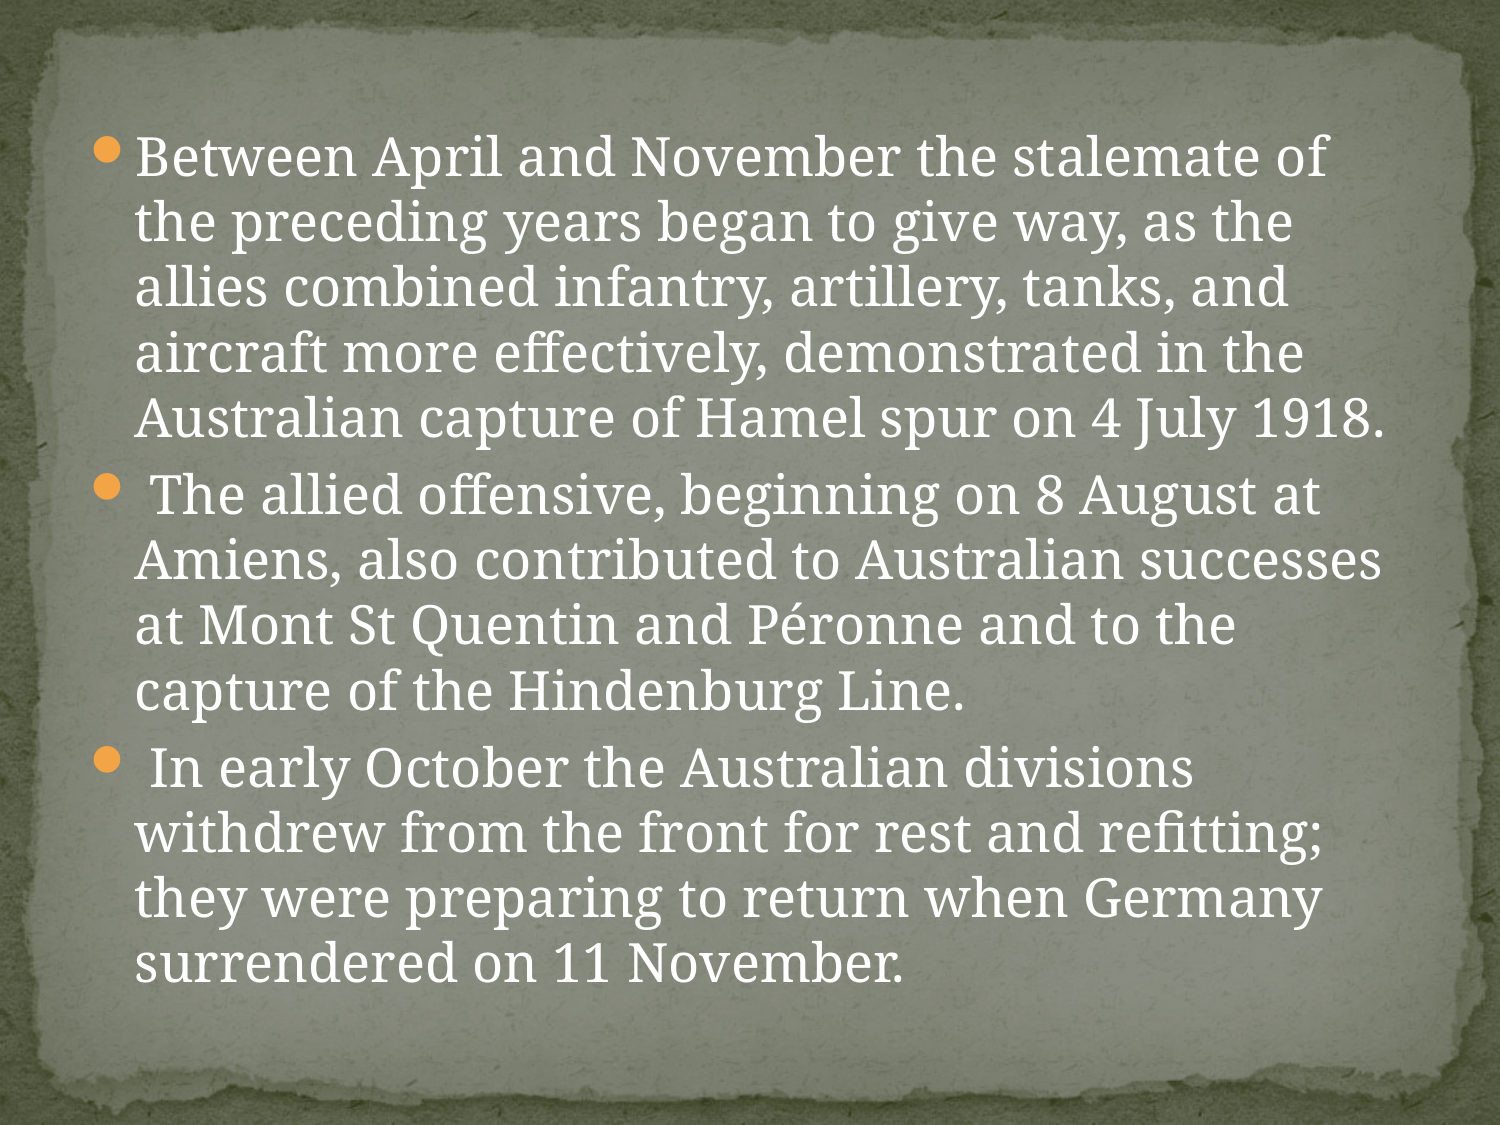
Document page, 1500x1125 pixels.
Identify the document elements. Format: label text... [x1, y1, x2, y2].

list Between April and November the stalemate of the preceding years began to give way, as the allies combined infantry, artillery, tanks, and aircraft more effectively, demonstrated in the Australian capture of Hamel spur on 4 July 1918. The allied offensive, beginning on 8 August at Amiens, also contributed to Australian successes at Mont St Quentin and Péronne and to the capture of the Hindenburg Line. In early October the Australian divisions withdrew from the front for rest and refitting; they were preparing to return when Germany surrendered on 11 November. [75, 37, 1425, 1005]
